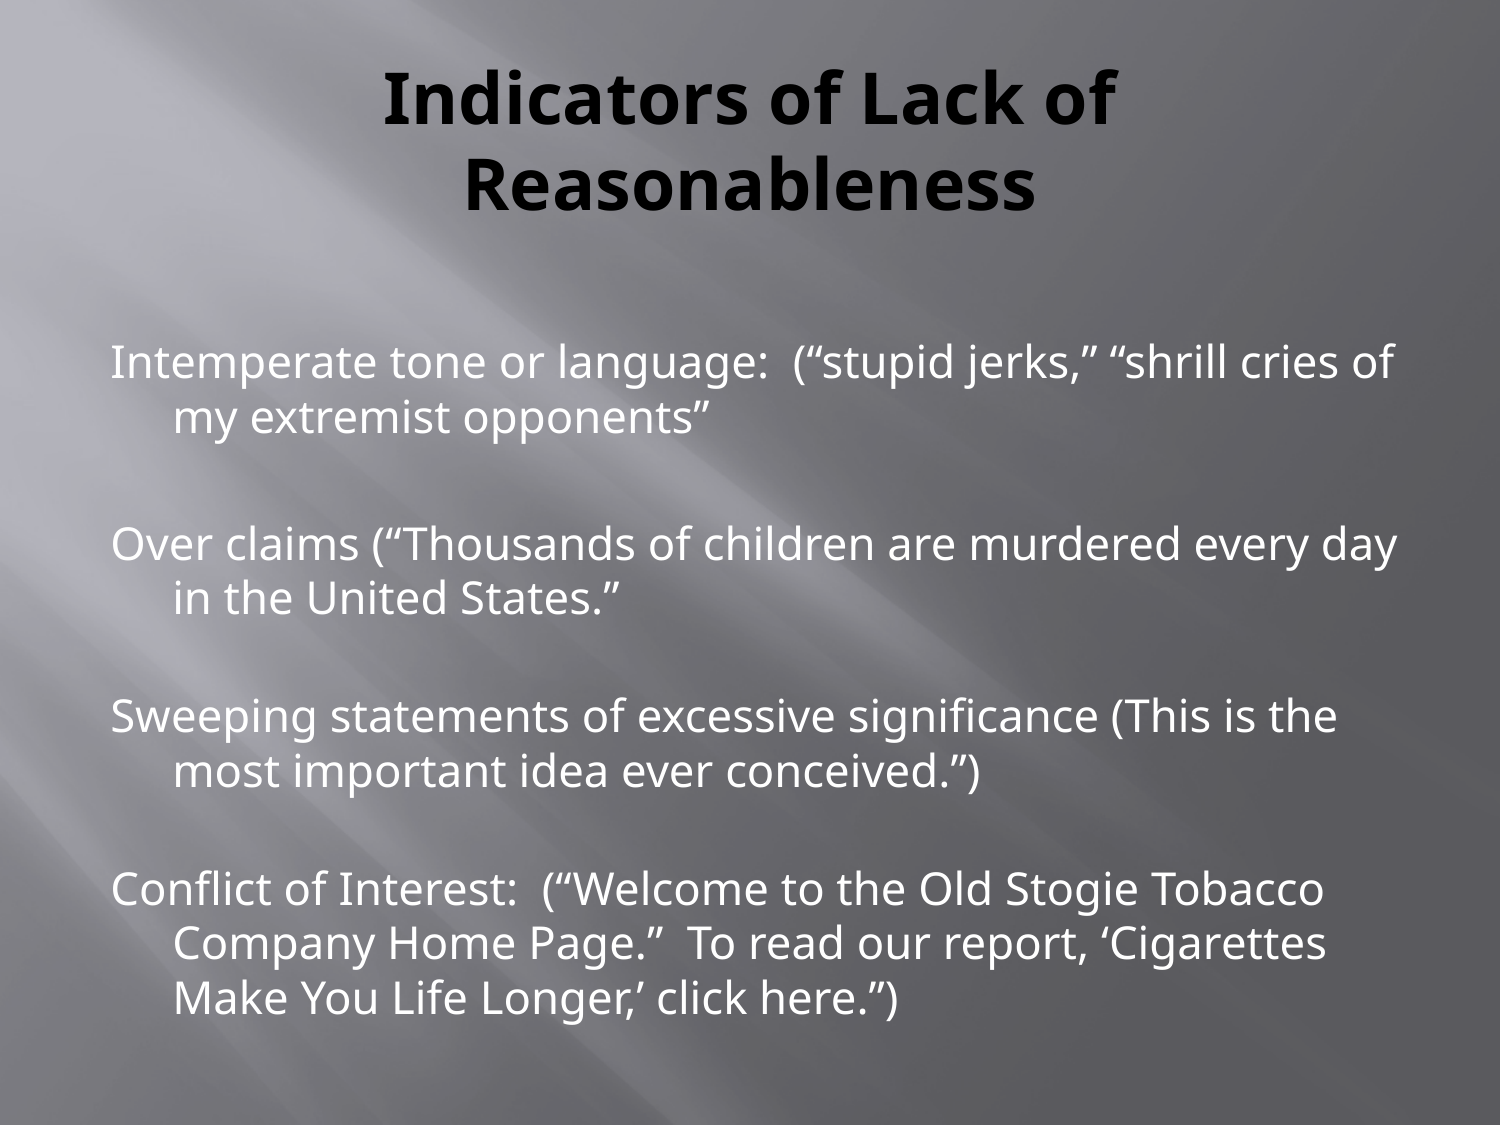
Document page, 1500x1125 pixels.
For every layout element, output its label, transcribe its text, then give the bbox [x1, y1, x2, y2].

list Intemperate tone or language: (“stupid jerks,” “shrill cries of my extremist opponents” Over claims (“Thousands of children are murdered every day in the United States.” Sweeping statements of excessive significance (This is the most important idea ever conceived.”) Conflict of Interest: (“Welcome to the Old Stogie Tobacco Company Home Page.” To read our report, ‘Cigarettes Make You Life Longer,’ click here.”) [75, 262, 1425, 1035]
title Indicators of Lack of Reasonableness [75, 45, 1425, 233]
